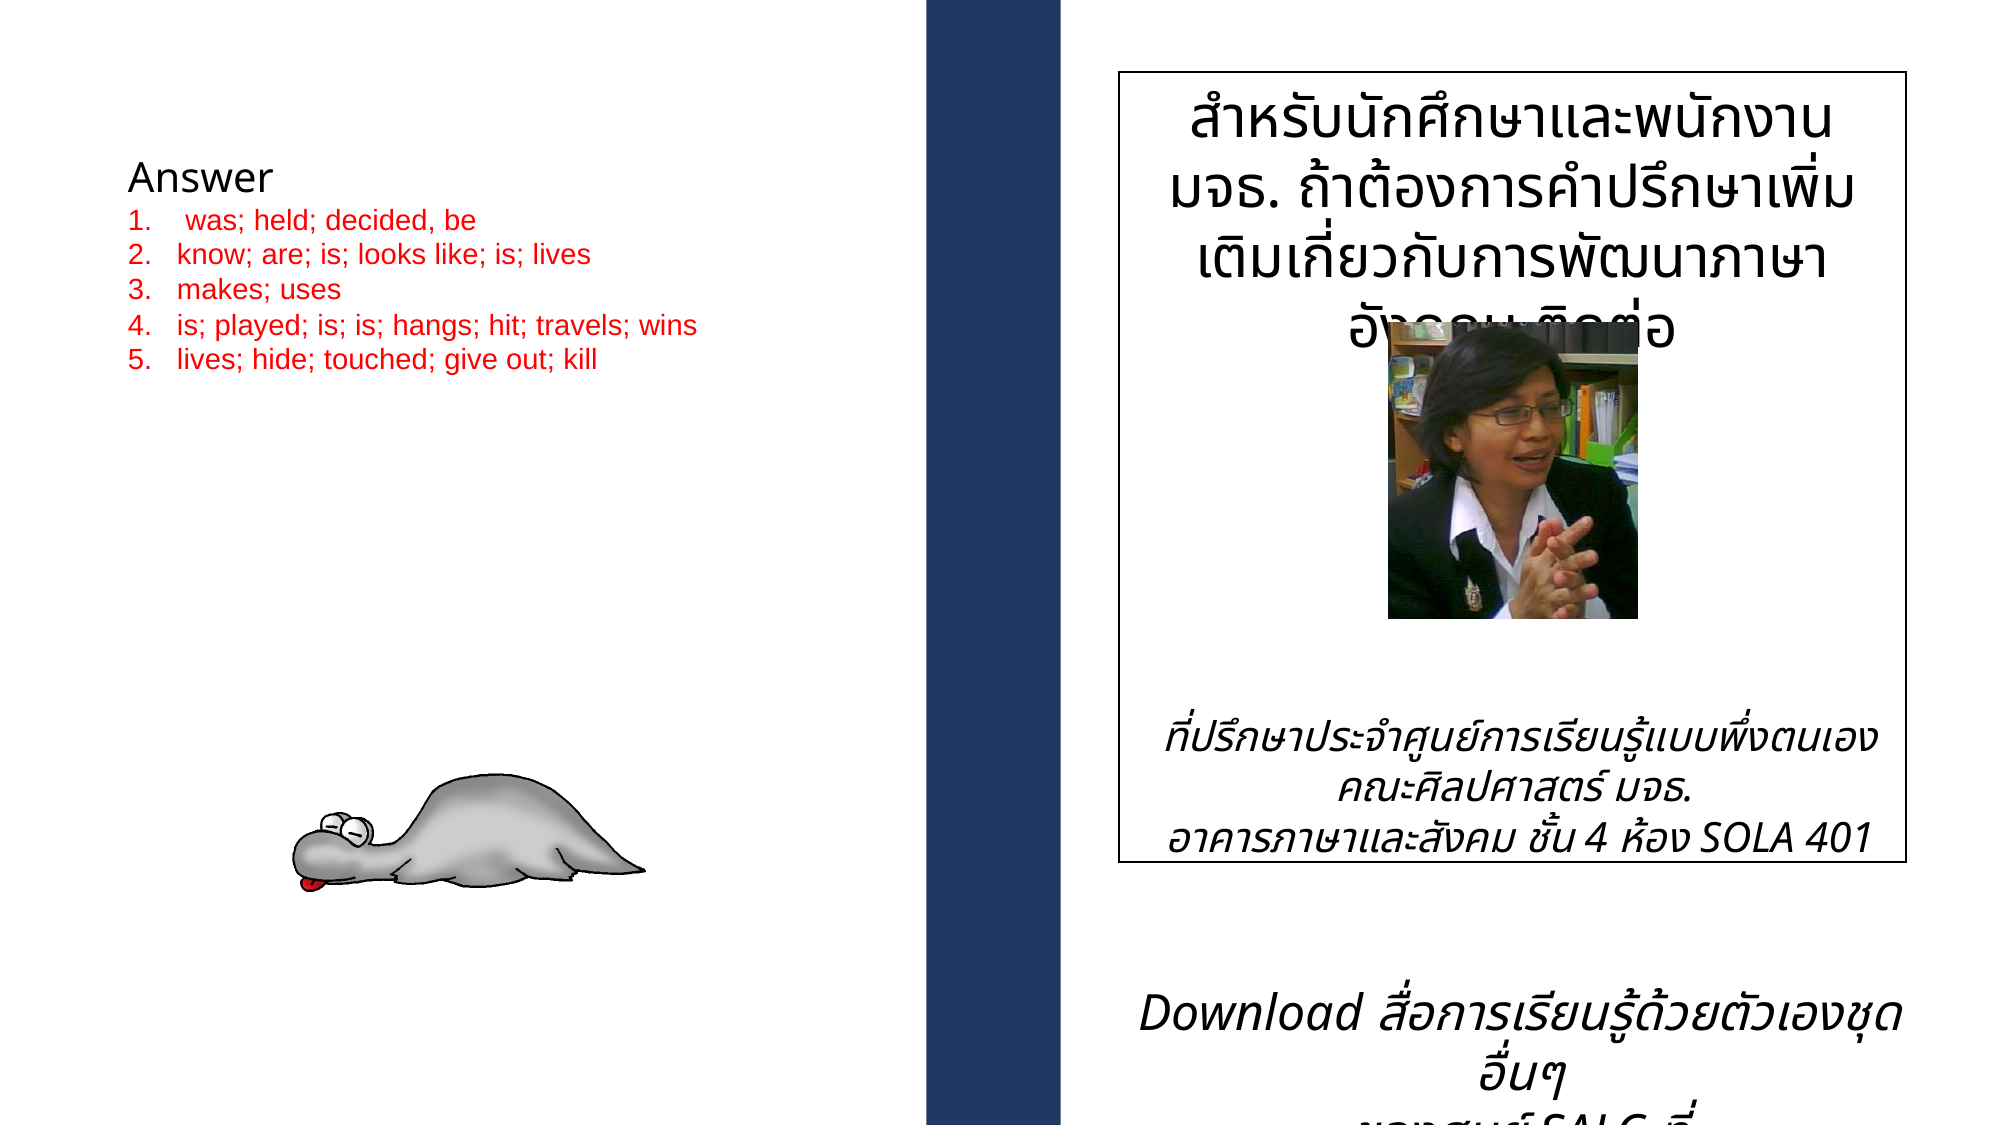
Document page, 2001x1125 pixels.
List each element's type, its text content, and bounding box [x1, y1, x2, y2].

text_box Answer 1. was; held; decided, be 2. know; are; is; looks like; is; lives 3. makes; uses 4. is; played; is; is; hangs; hit; travels; wins 5. lives; hide; touched; give out; kill [75, 143, 752, 418]
text_box ที่ปรึกษาประจำศูนย์การเรียนรู้แบบพึ่งตนเอง คณะศิลปศาสตร์ มจธ. อาคารภาษาและสังคม ชั้น 4 ห้อง SOLA 401 Download สื่อการเรียนรู้ด้วยตัวเองชุดอื่นๆ ของศูนย์ SALC ที่ http://kmuttsalc.wikispaces.com [1119, 702, 1921, 1125]
picture [282, 752, 658, 909]
picture [1388, 322, 1638, 619]
text_box สำหรับนักศึกษาและพนักงาน มจธ. ถ้าต้องการคำปรึกษาเพิ่มเติมเกี่ยวกับการพัฒนาภาษาอังกฤษ ติดต่อ [1118, 71, 1907, 863]
text_box [925, 0, 1062, 1125]
